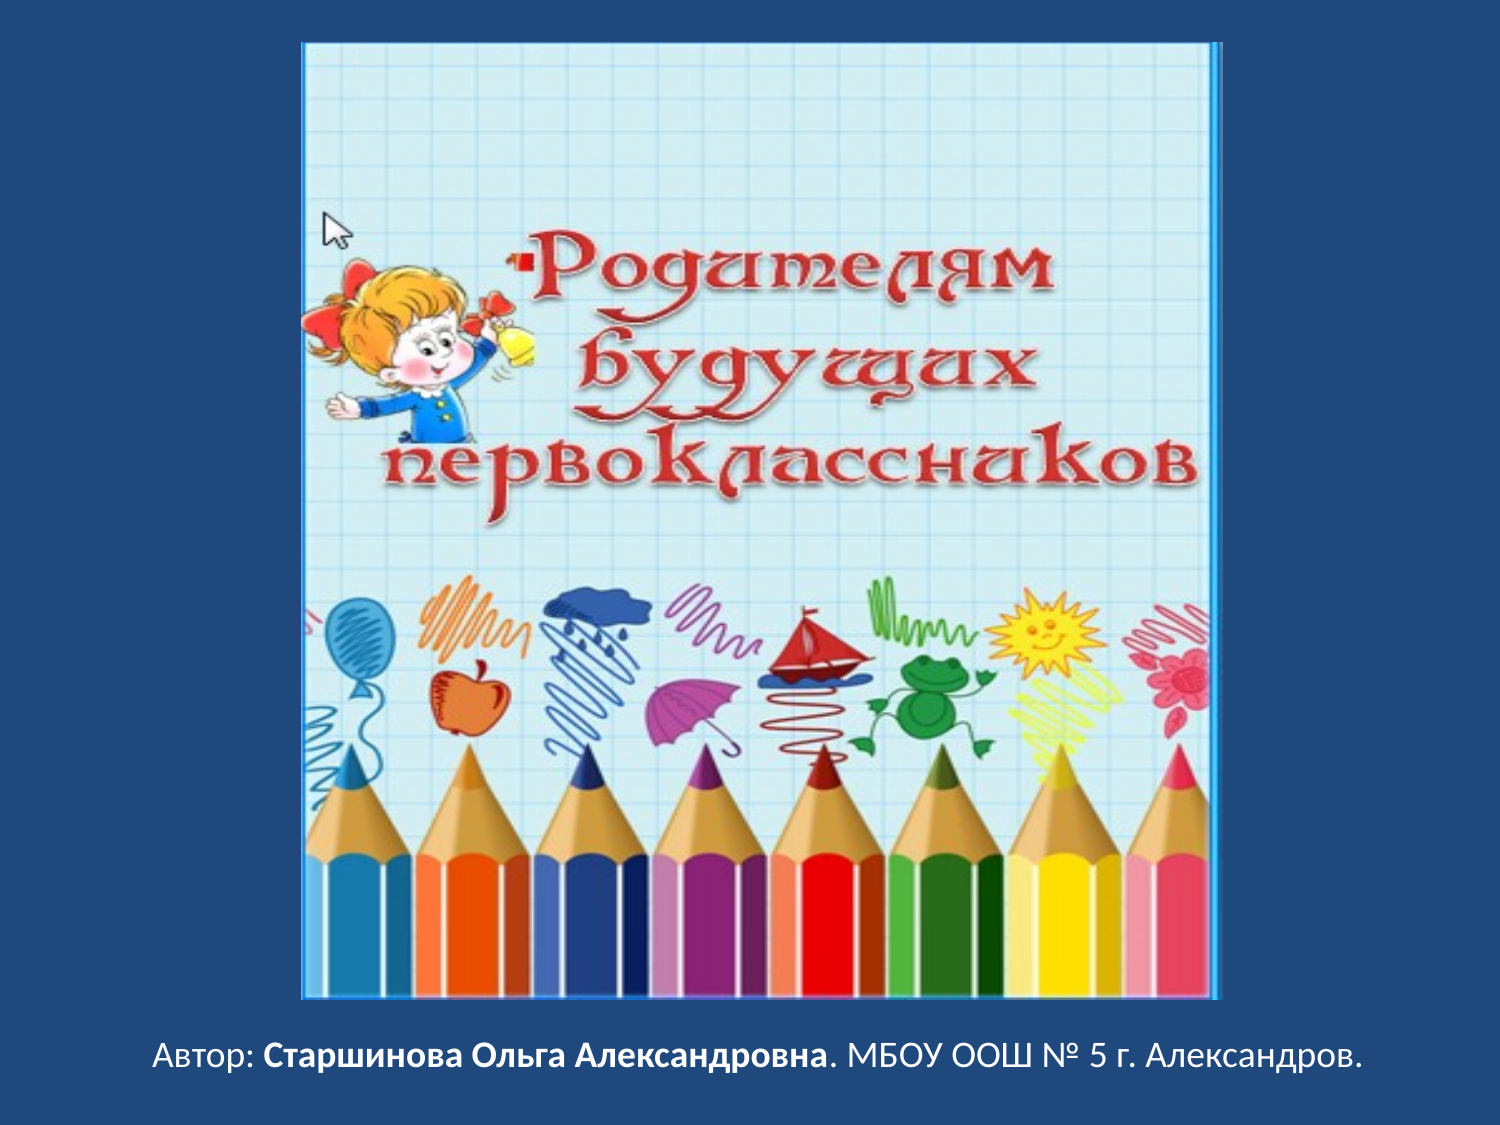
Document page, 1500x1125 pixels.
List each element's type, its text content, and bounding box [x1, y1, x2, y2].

text_box Автор: Старшинова Ольга Александровна. МБОУ ООШ № 5 г. Александров. [137, 1023, 1380, 1083]
picture [300, 42, 1223, 1000]
